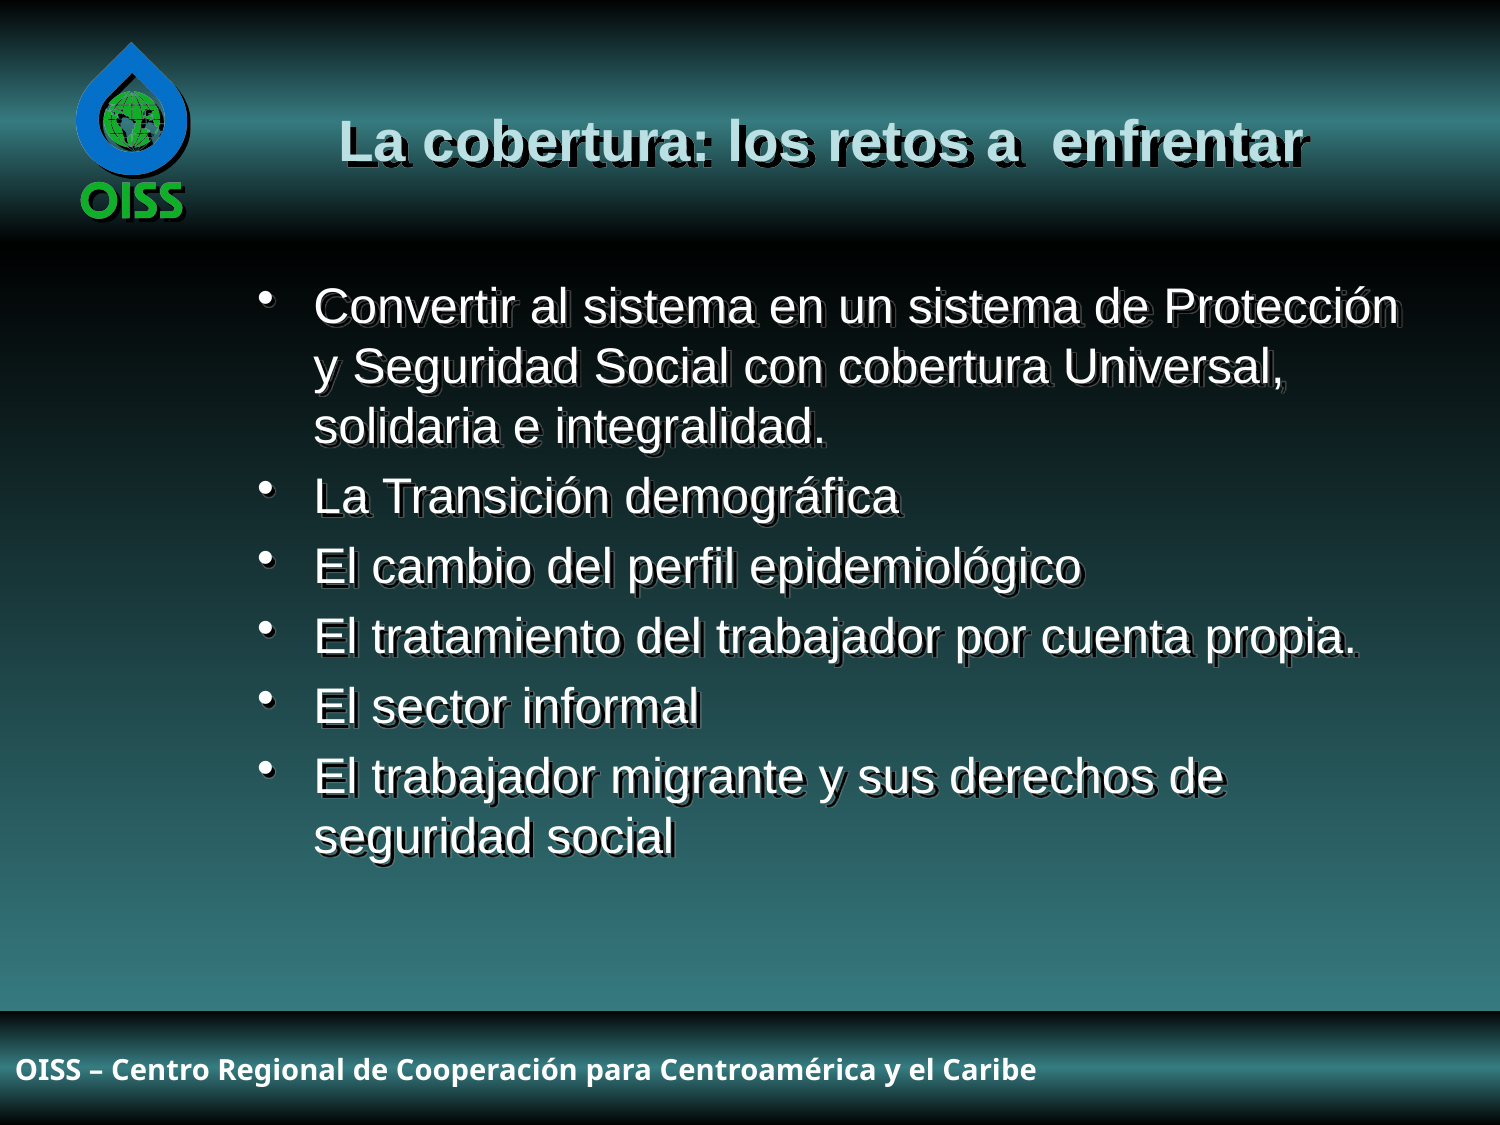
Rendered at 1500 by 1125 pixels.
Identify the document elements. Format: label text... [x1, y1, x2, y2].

picture [76, 42, 187, 221]
list Convertir al sistema en un sistema de Protección y Seguridad Social con cobertura Universal, solidaria e integralidad. La Transición demográfica El cambio del perfil epidemiológico El tratamiento del trabajador por cuenta propia. El sector informal El trabajador migrante y sus derechos de seguridad social [241, 255, 1426, 882]
title La cobertura: los retos a enfrentar [218, 43, 1426, 232]
